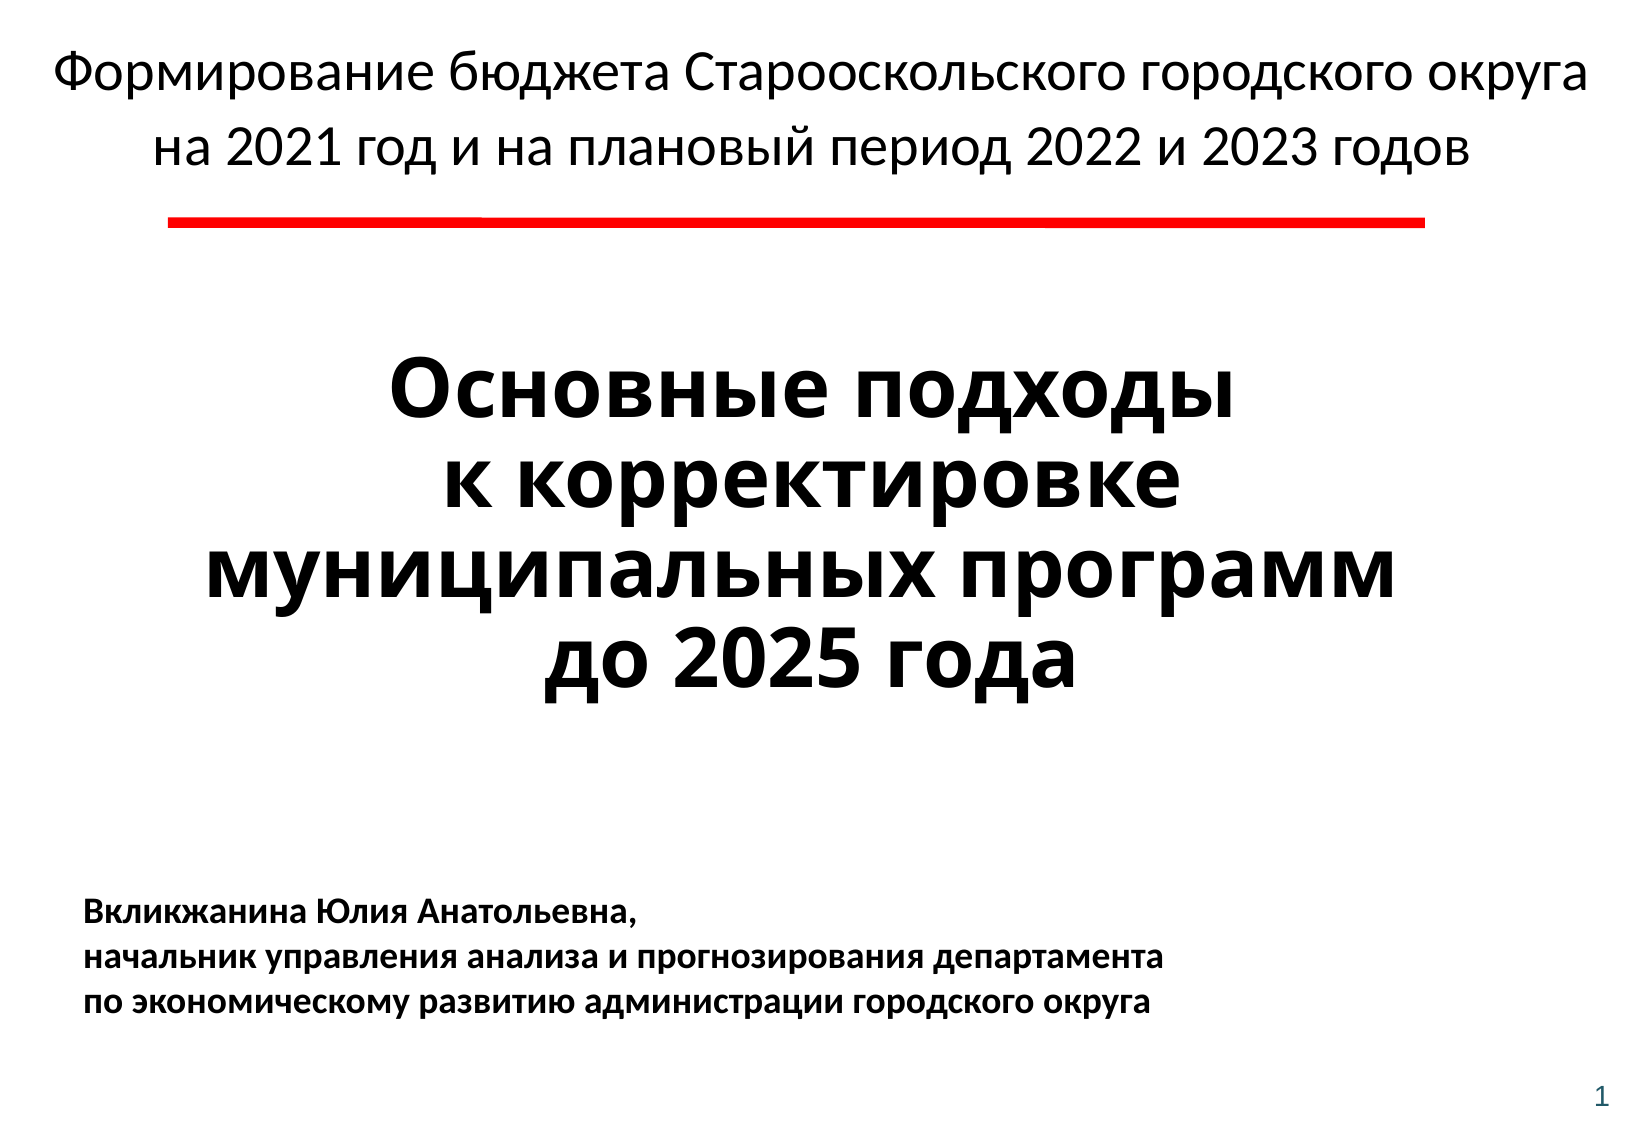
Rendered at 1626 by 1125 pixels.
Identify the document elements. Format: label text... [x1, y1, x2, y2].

text_box Формирование бюджета Старооскольского городского округа на 2021 год и на плановый период 2022 и 2023 годов [0, 0, 1625, 185]
text_box Вкликжанина Юлия Анатольевна, начальник управления анализа и прогнозирования департамента по экономическому развитию администрации городского округа [68, 878, 1189, 1029]
slide_number 1 [1245, 1065, 1625, 1125]
text_box Основные подходы к корректировке муниципальных программ до 2025 года [62, 338, 1563, 713]
